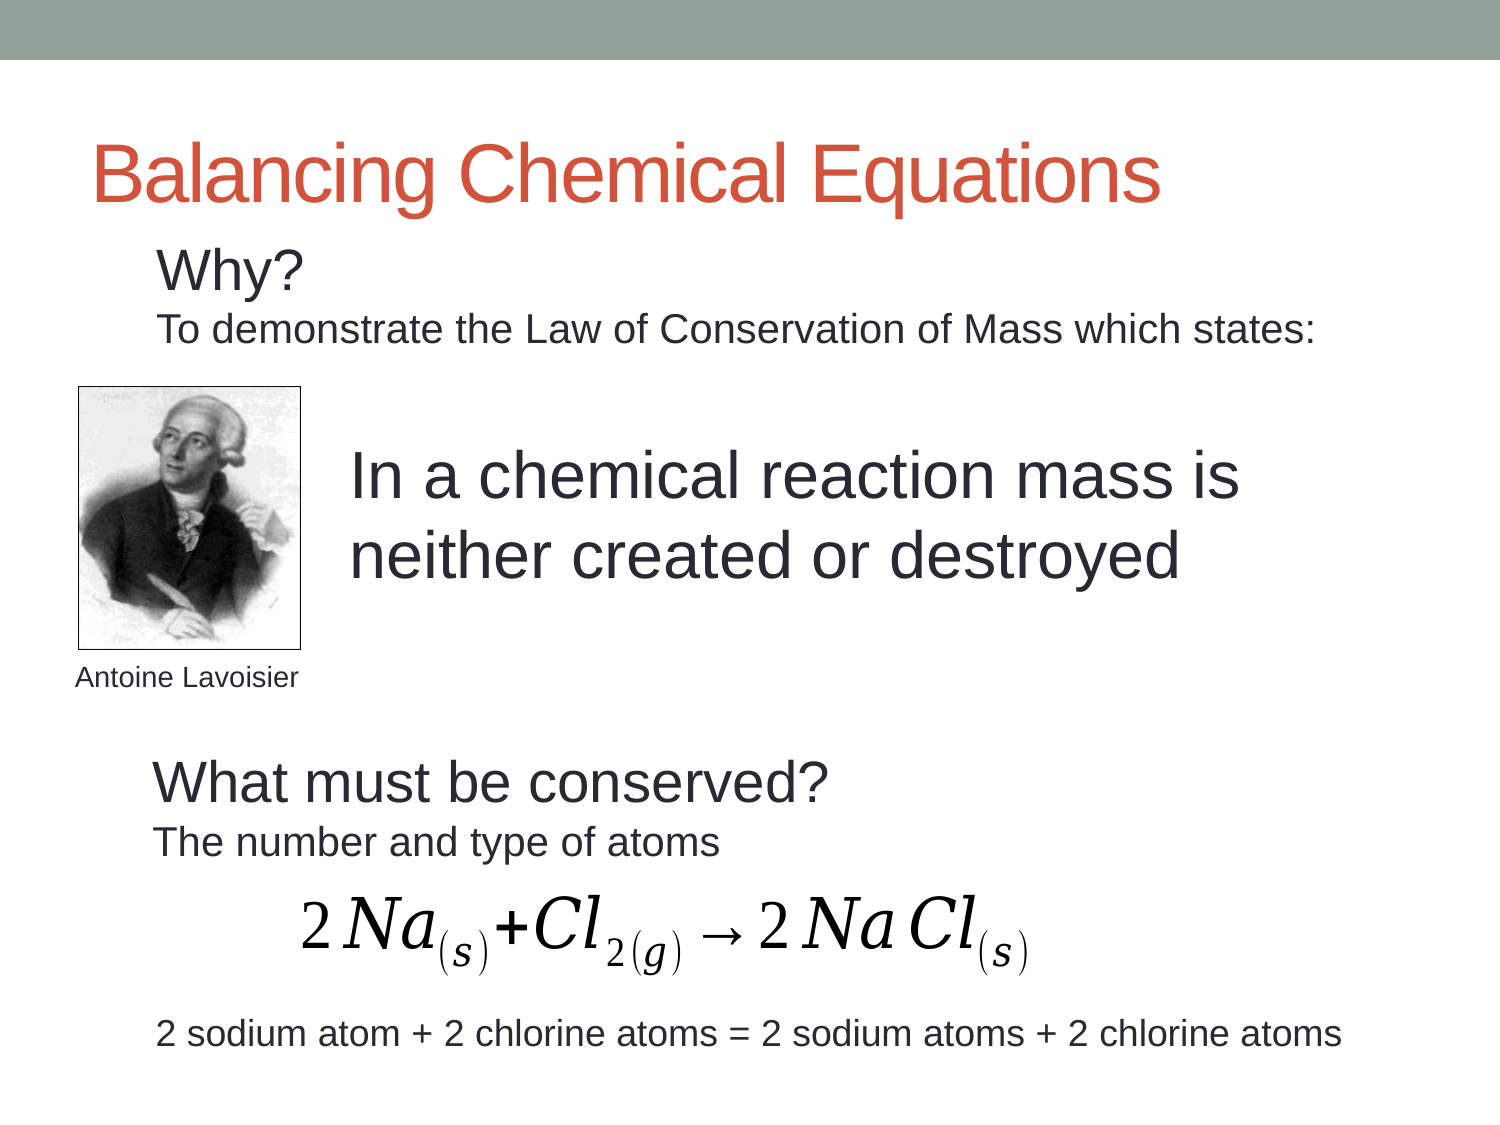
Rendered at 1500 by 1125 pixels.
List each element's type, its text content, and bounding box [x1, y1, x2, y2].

text_box Why? To demonstrate the Law of Conservation of Mass which states: [141, 224, 1332, 360]
title Balancing Chemical Equations [75, 87, 1425, 250]
text_box In a chemical reaction mass is neither created or destroyed [334, 424, 1398, 645]
text_box 2 sodium atom + 2 chlorine atoms = 2 sodium atoms + 2 chlorine atoms [140, 1001, 1359, 1062]
picture [78, 386, 301, 650]
text_box Antoine Lavoisier [60, 650, 385, 701]
text_box What must be conserved? The number and type of atoms [137, 737, 1238, 872]
